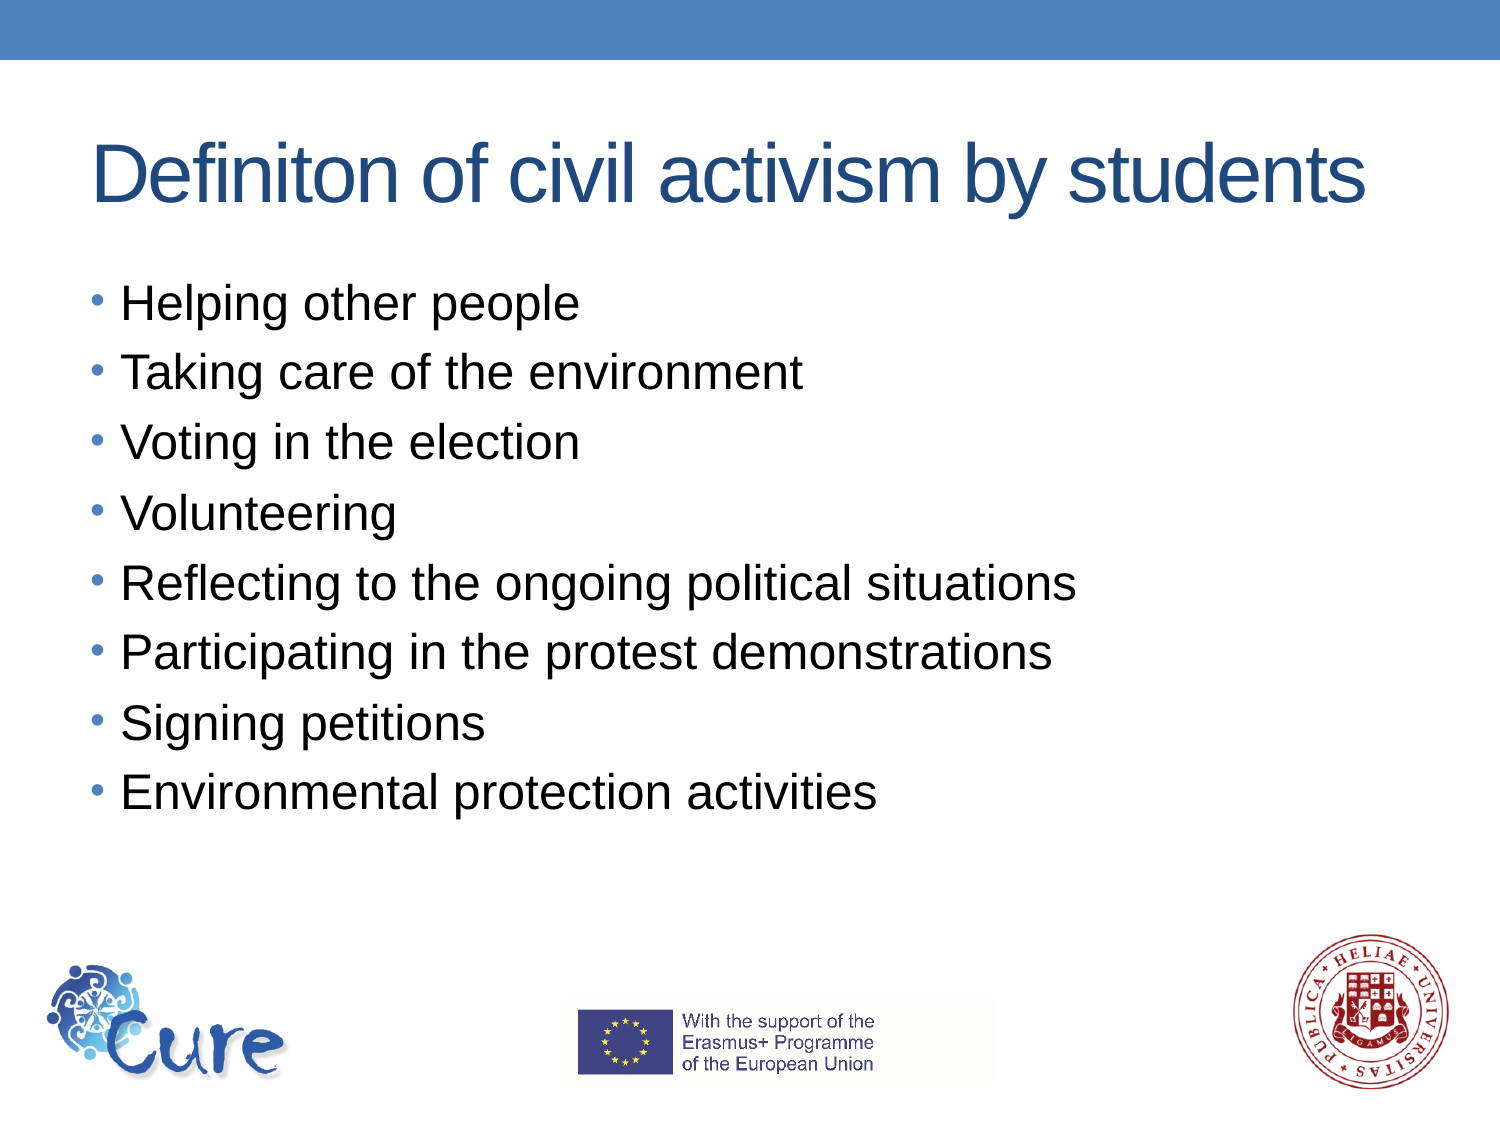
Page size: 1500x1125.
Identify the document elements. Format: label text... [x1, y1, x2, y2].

list Helping other people Taking care of the environment Voting in the election Volunteering Reflecting to the ongoing political situations Participating in the protest demonstrations Signing petitions Environmental protection activities [75, 262, 1425, 1063]
title Definiton of civil activism by students [75, 87, 1425, 250]
picture [1291, 931, 1451, 1092]
picture [562, 1063, 996, 1086]
picture [38, 952, 313, 1093]
